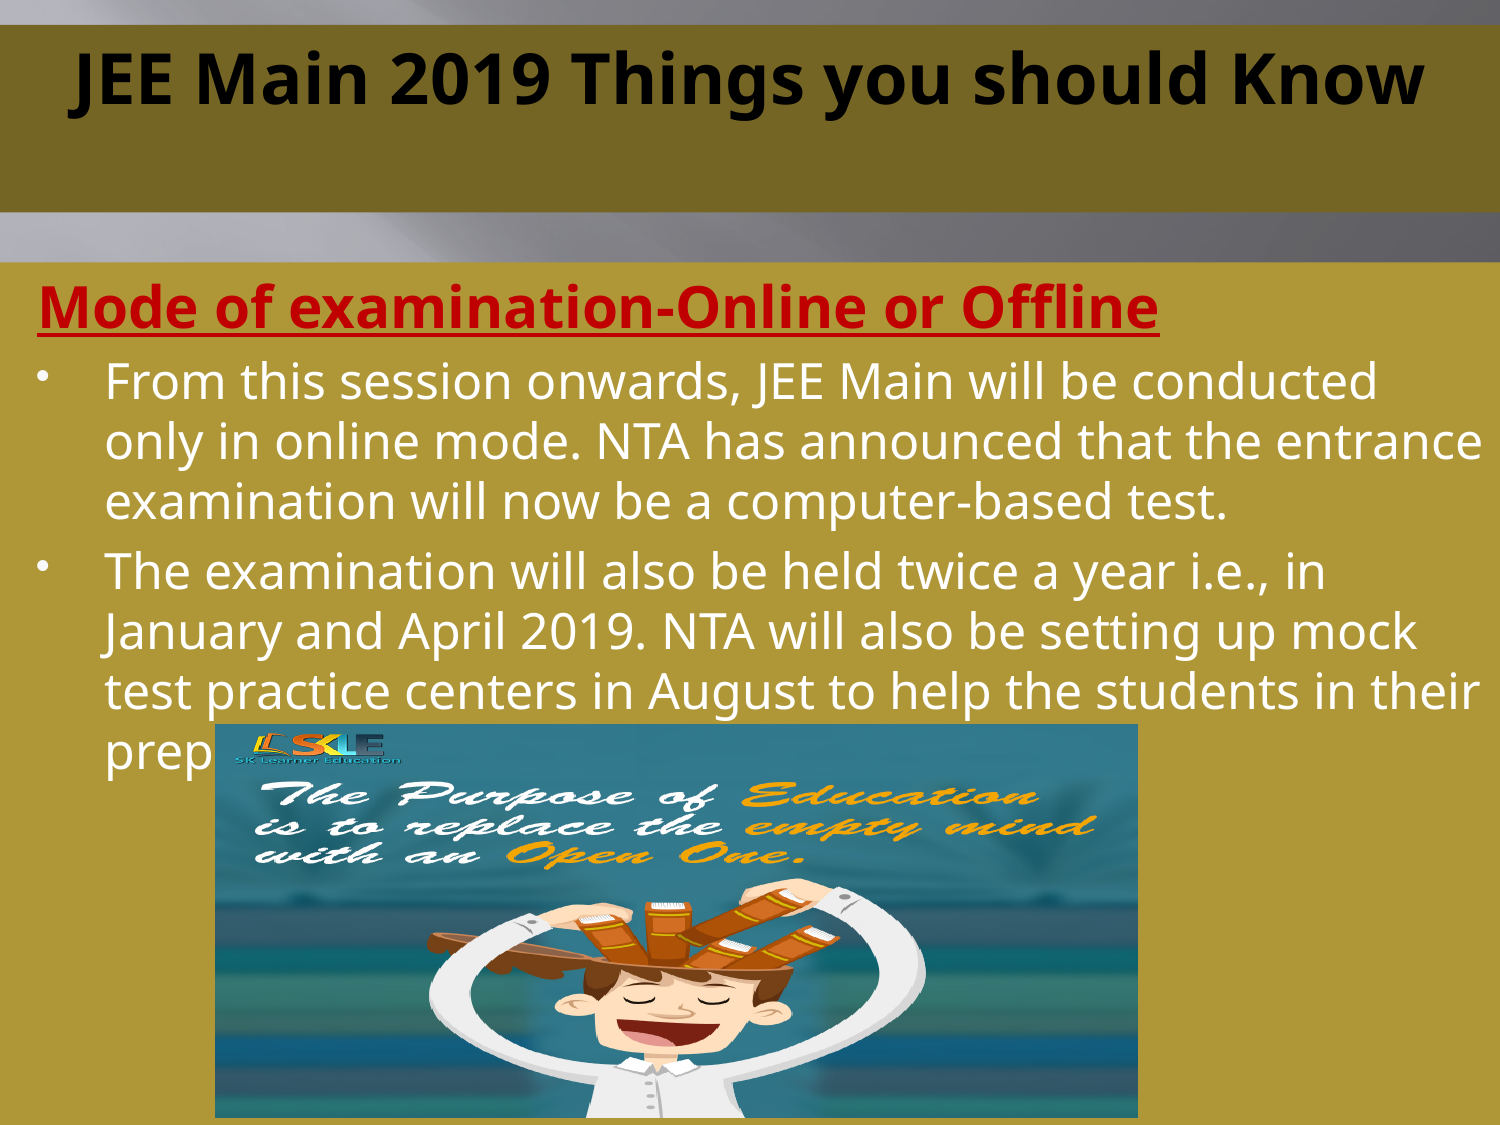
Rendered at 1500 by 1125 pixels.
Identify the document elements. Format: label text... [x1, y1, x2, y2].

list Mode of examination-Online or Offline From this session onwards, JEE Main will be conducted only in online mode. NTA has announced that the entrance examination will now be a computer-based test. The examination will also be held twice a year i.e., in January and April 2019. NTA will also be setting up mock test practice centers in August to help the students in their preparation. [0, 262, 1500, 1125]
picture [215, 724, 1138, 1118]
title JEE Main 2019 Things you should Know [0, 24, 1500, 213]
